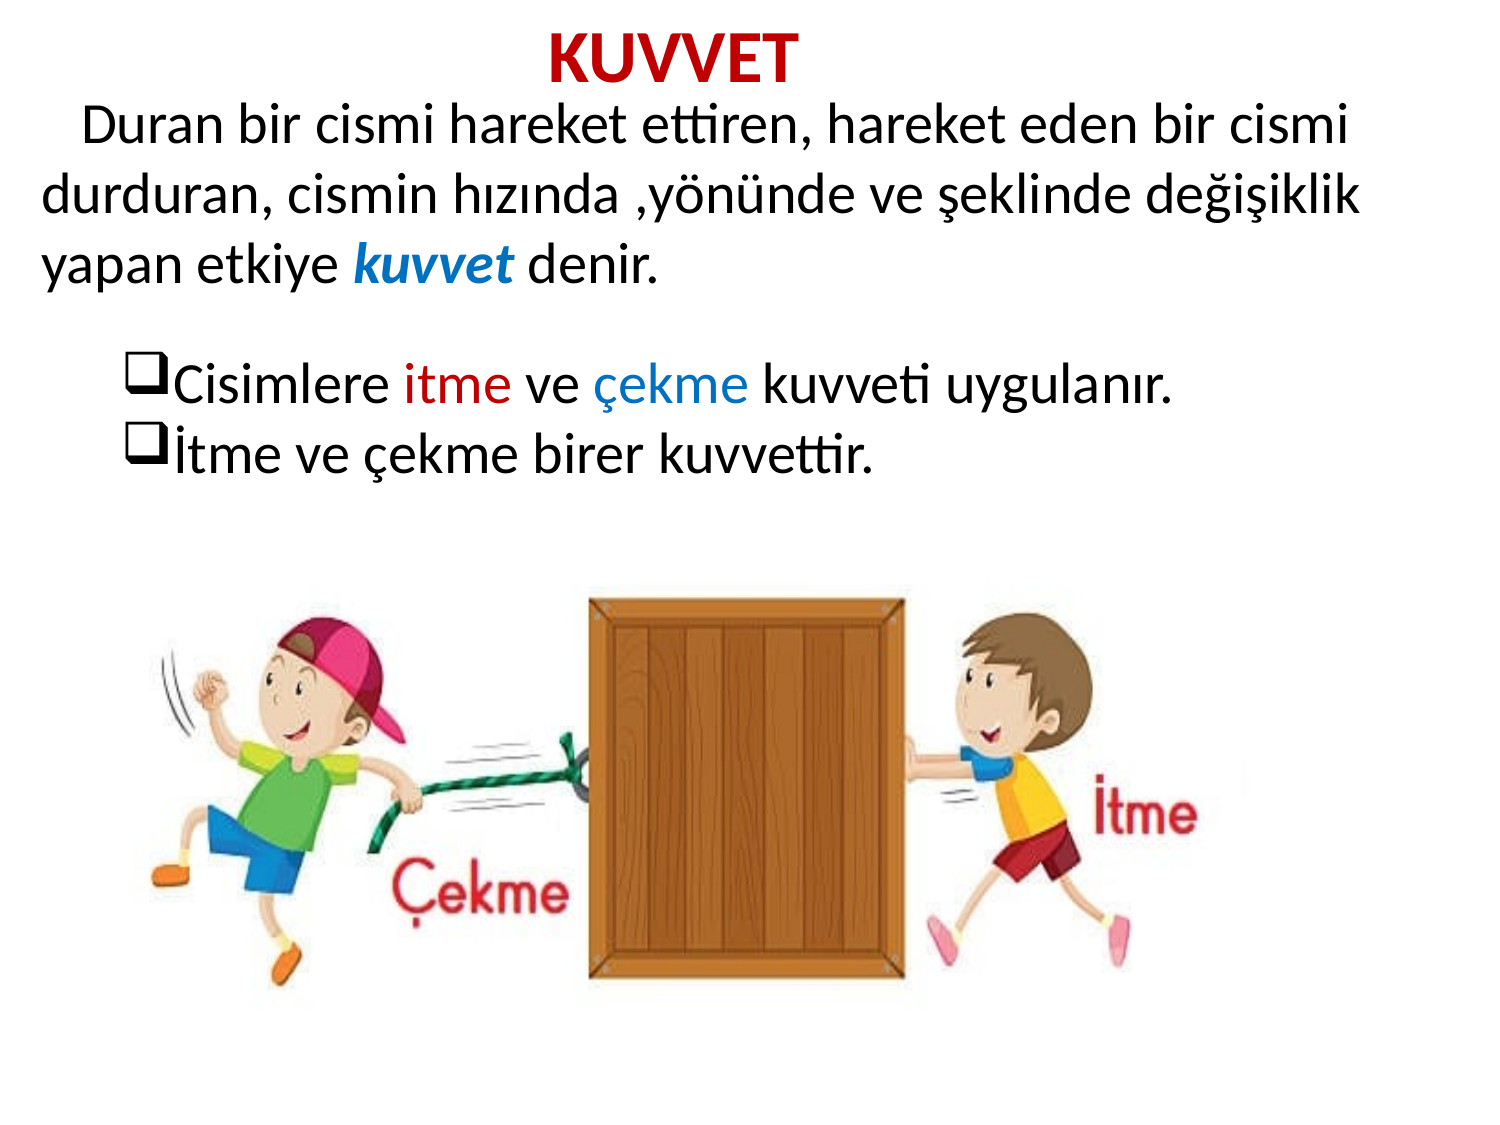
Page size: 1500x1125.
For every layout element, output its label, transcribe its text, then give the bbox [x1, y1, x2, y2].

text_box Cisimlere itme ve çekme kuvveti uygulanır. İtme ve çekme birer kuvvettir. [106, 338, 1190, 493]
text_box Duran bir cismi hareket ettiren, hareket eden bir cismi durduran, cismin hızında ,yönünde ve şeklinde değişiklik yapan etkiye kuvvet denir. [26, 78, 1483, 303]
text_box KUVVET [533, 0, 918, 78]
picture [135, 550, 1256, 1036]
